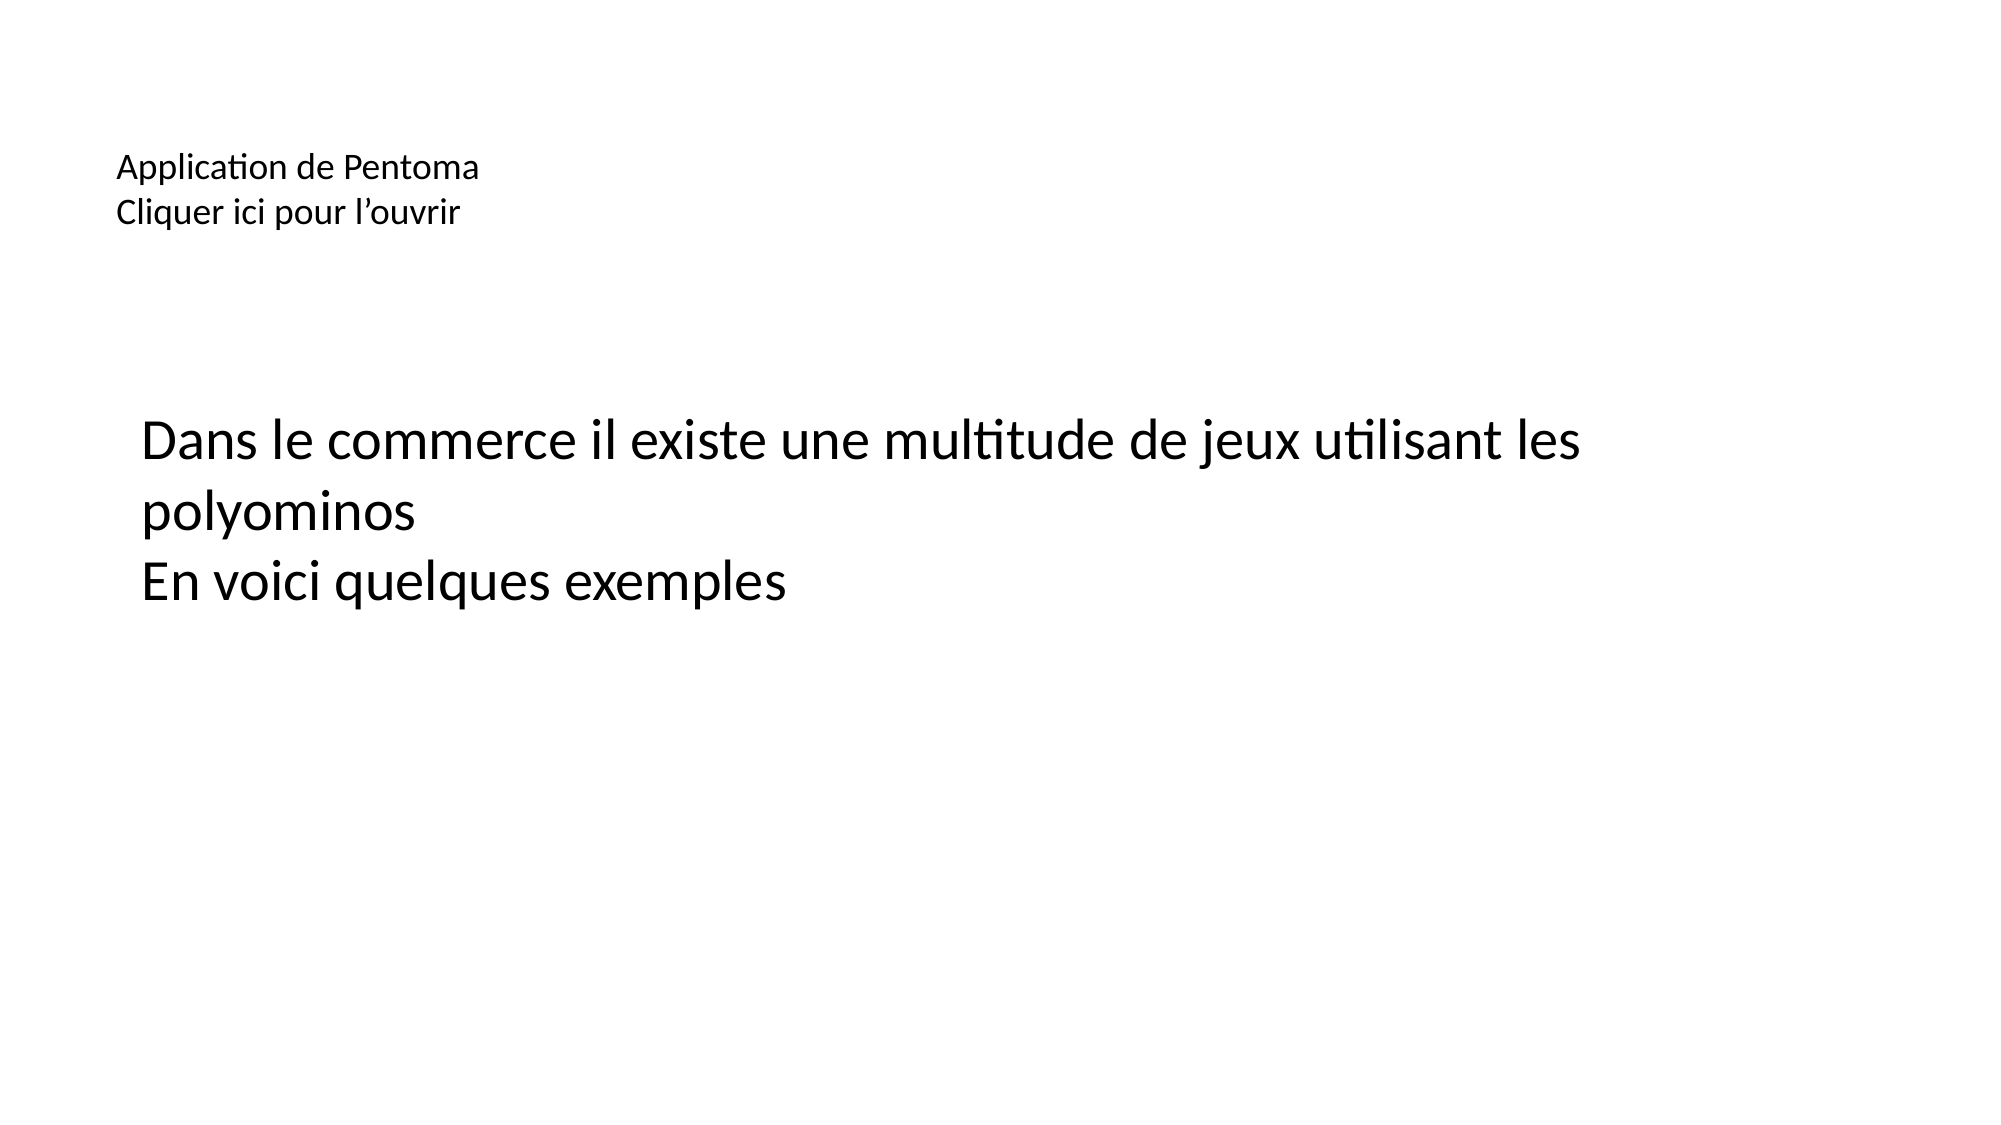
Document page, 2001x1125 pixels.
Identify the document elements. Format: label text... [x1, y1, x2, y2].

text_box Application de Pentoma Cliquer ici pour l’ouvrir [101, 134, 838, 239]
text_box Dans le commerce il existe une multitude de jeux utilisant les polyominos En voici quelques exemples [127, 394, 1836, 619]
